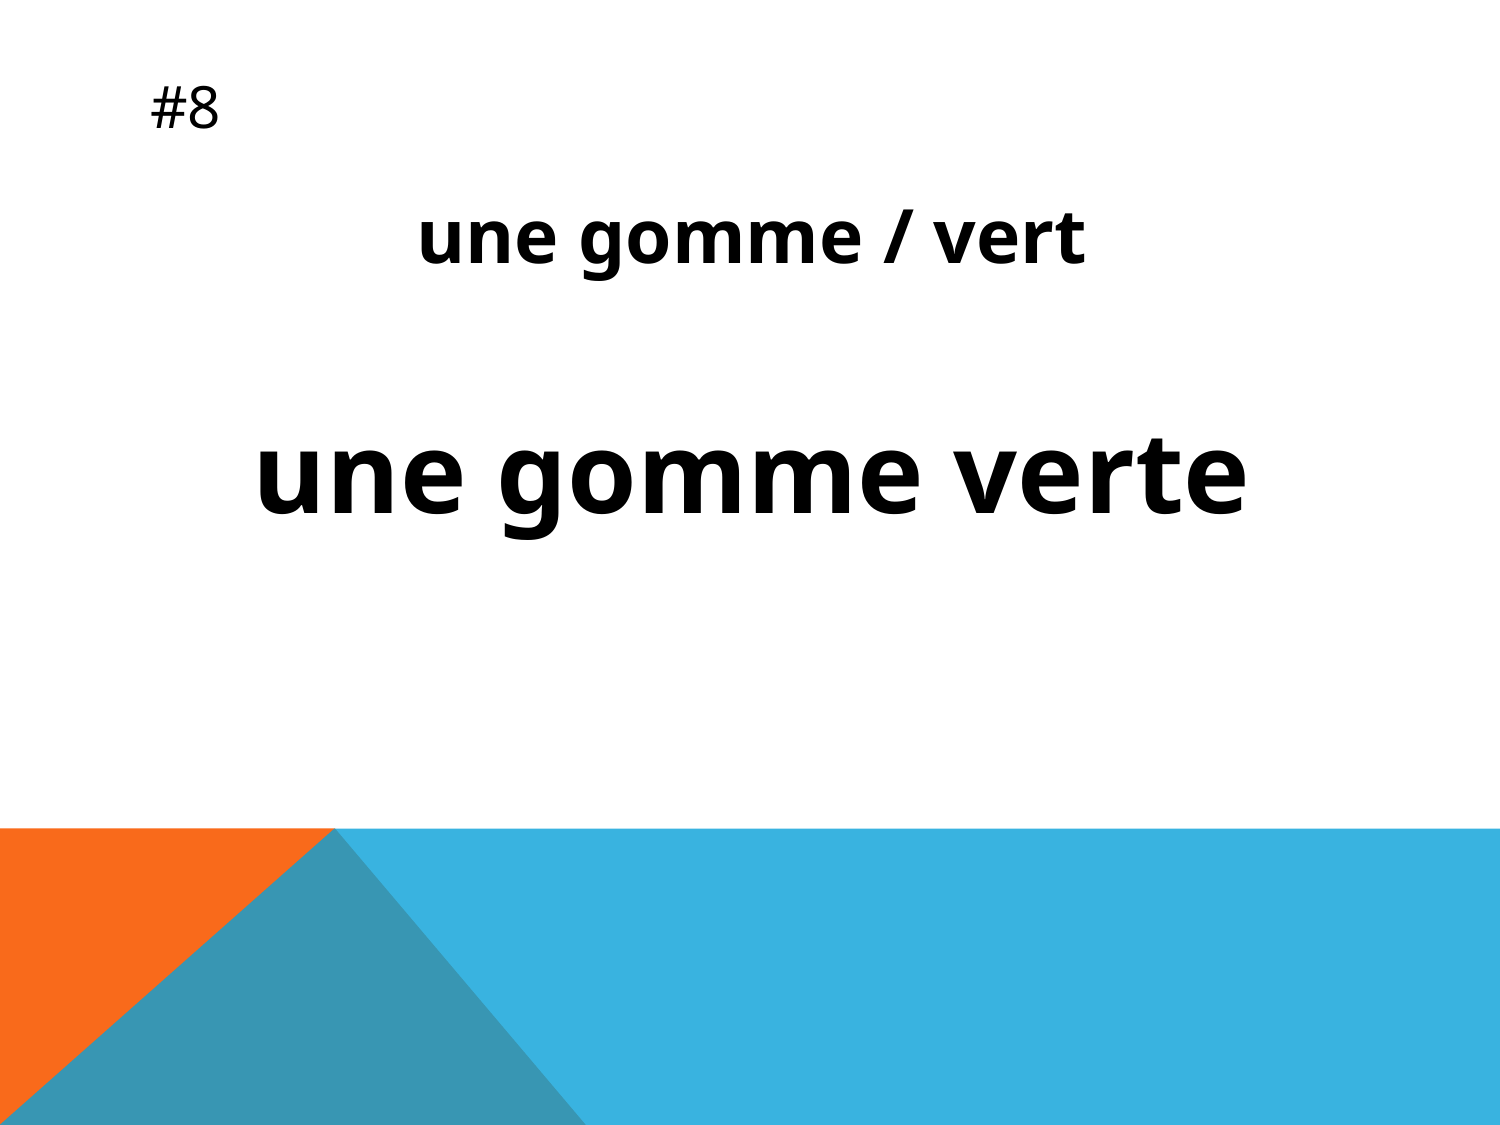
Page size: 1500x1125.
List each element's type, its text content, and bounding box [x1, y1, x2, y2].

list une gomme / vert une gomme verte [135, 180, 1369, 768]
title #8 [135, 60, 1369, 150]
